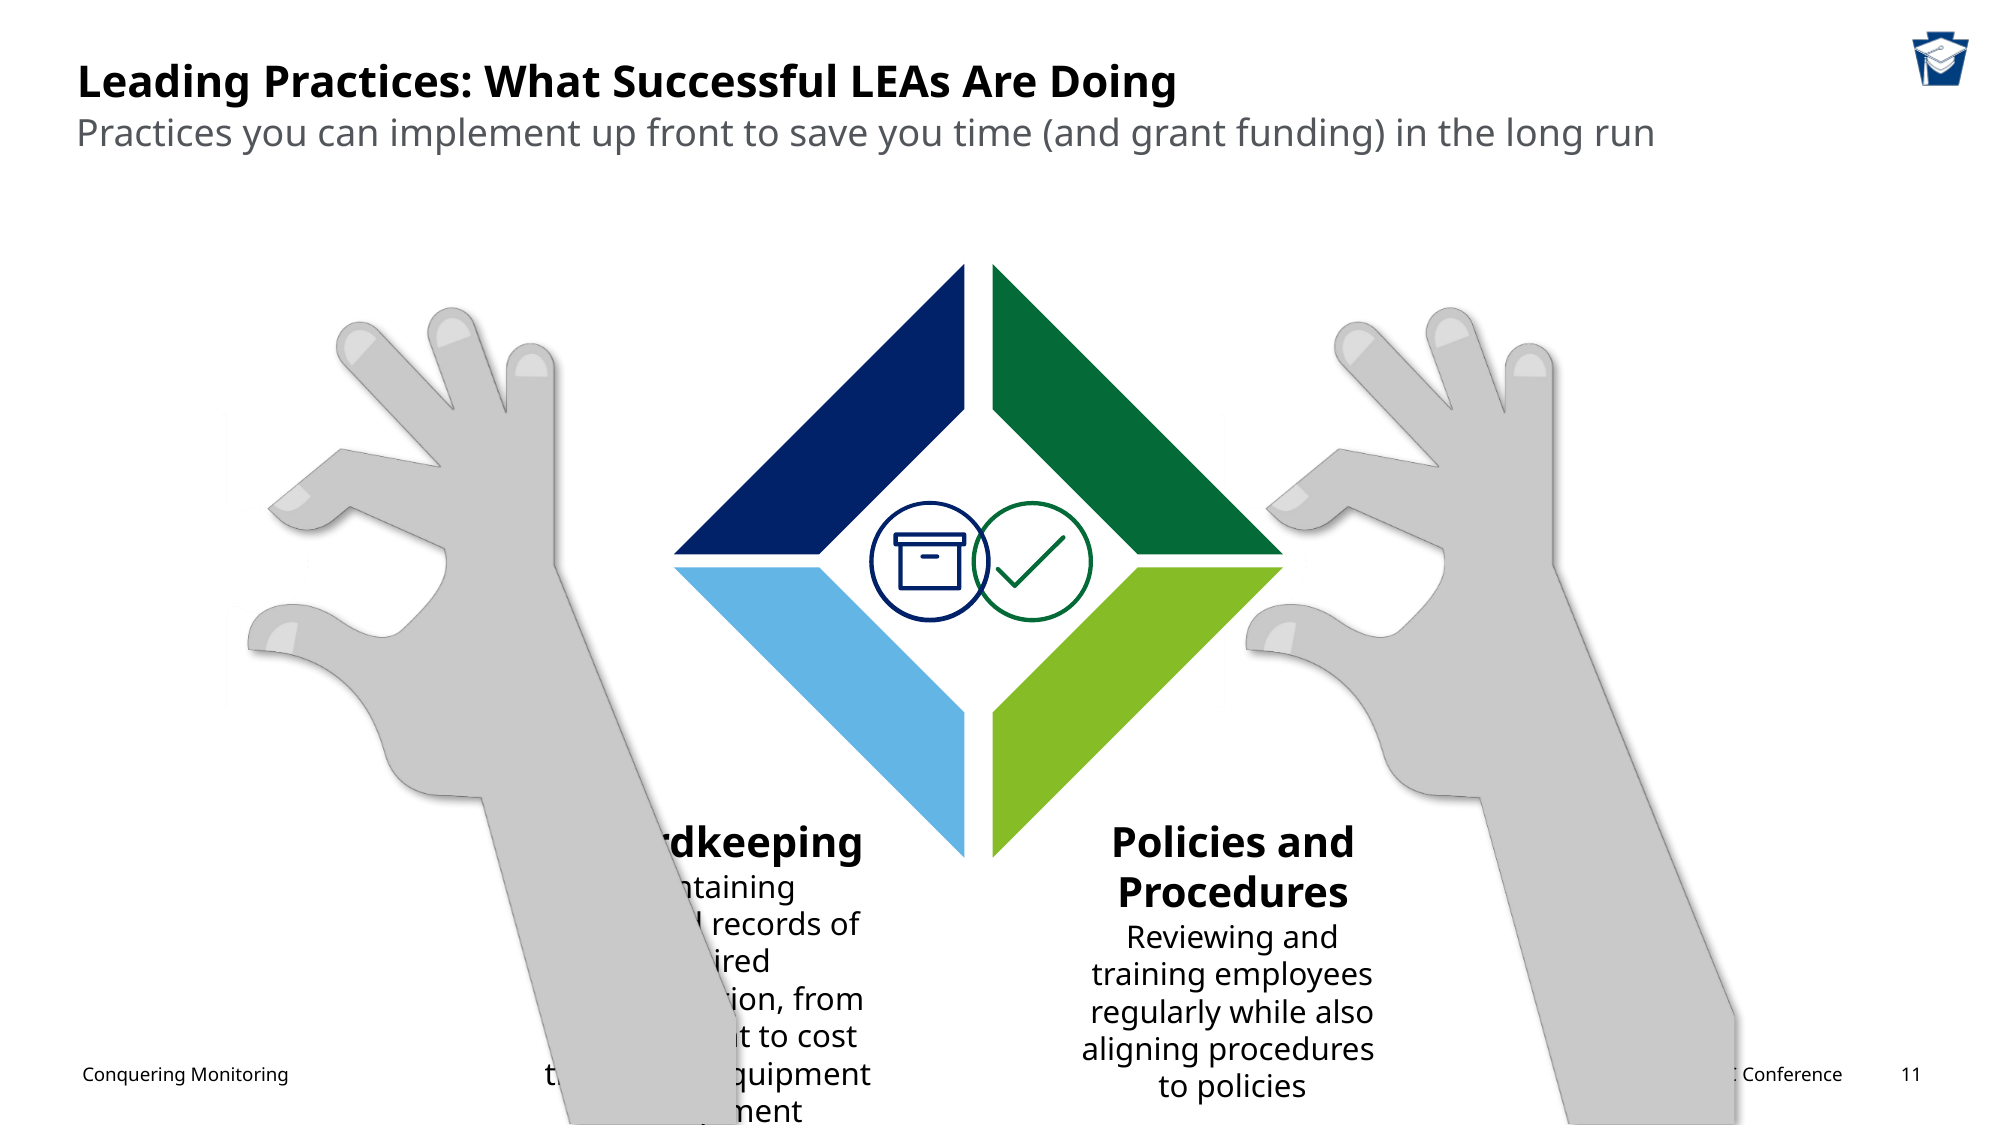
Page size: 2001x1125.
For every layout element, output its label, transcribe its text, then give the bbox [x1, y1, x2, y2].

text_box [996, 565, 1285, 858]
text_box Policies and Procedures Reviewing and training employees regularly while also aligning procedures to policies [1066, 814, 1397, 1105]
text_box [221, 288, 736, 1124]
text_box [673, 263, 991, 858]
text_box [996, 500, 1093, 623]
text_box [996, 535, 1066, 589]
text_box [1219, 288, 1735, 1124]
text_box [991, 261, 1285, 557]
text_box Recordkeeping Maintaining organized records of required documentation, from procurement to cost tracking to equipment management [746, 866, 874, 1125]
title Leading Practices: What Successful LEAs Are Doing Practices you can implement up front to save you time (and grant funding) in the long run [73, 49, 1837, 242]
picture [1904, 21, 1977, 93]
